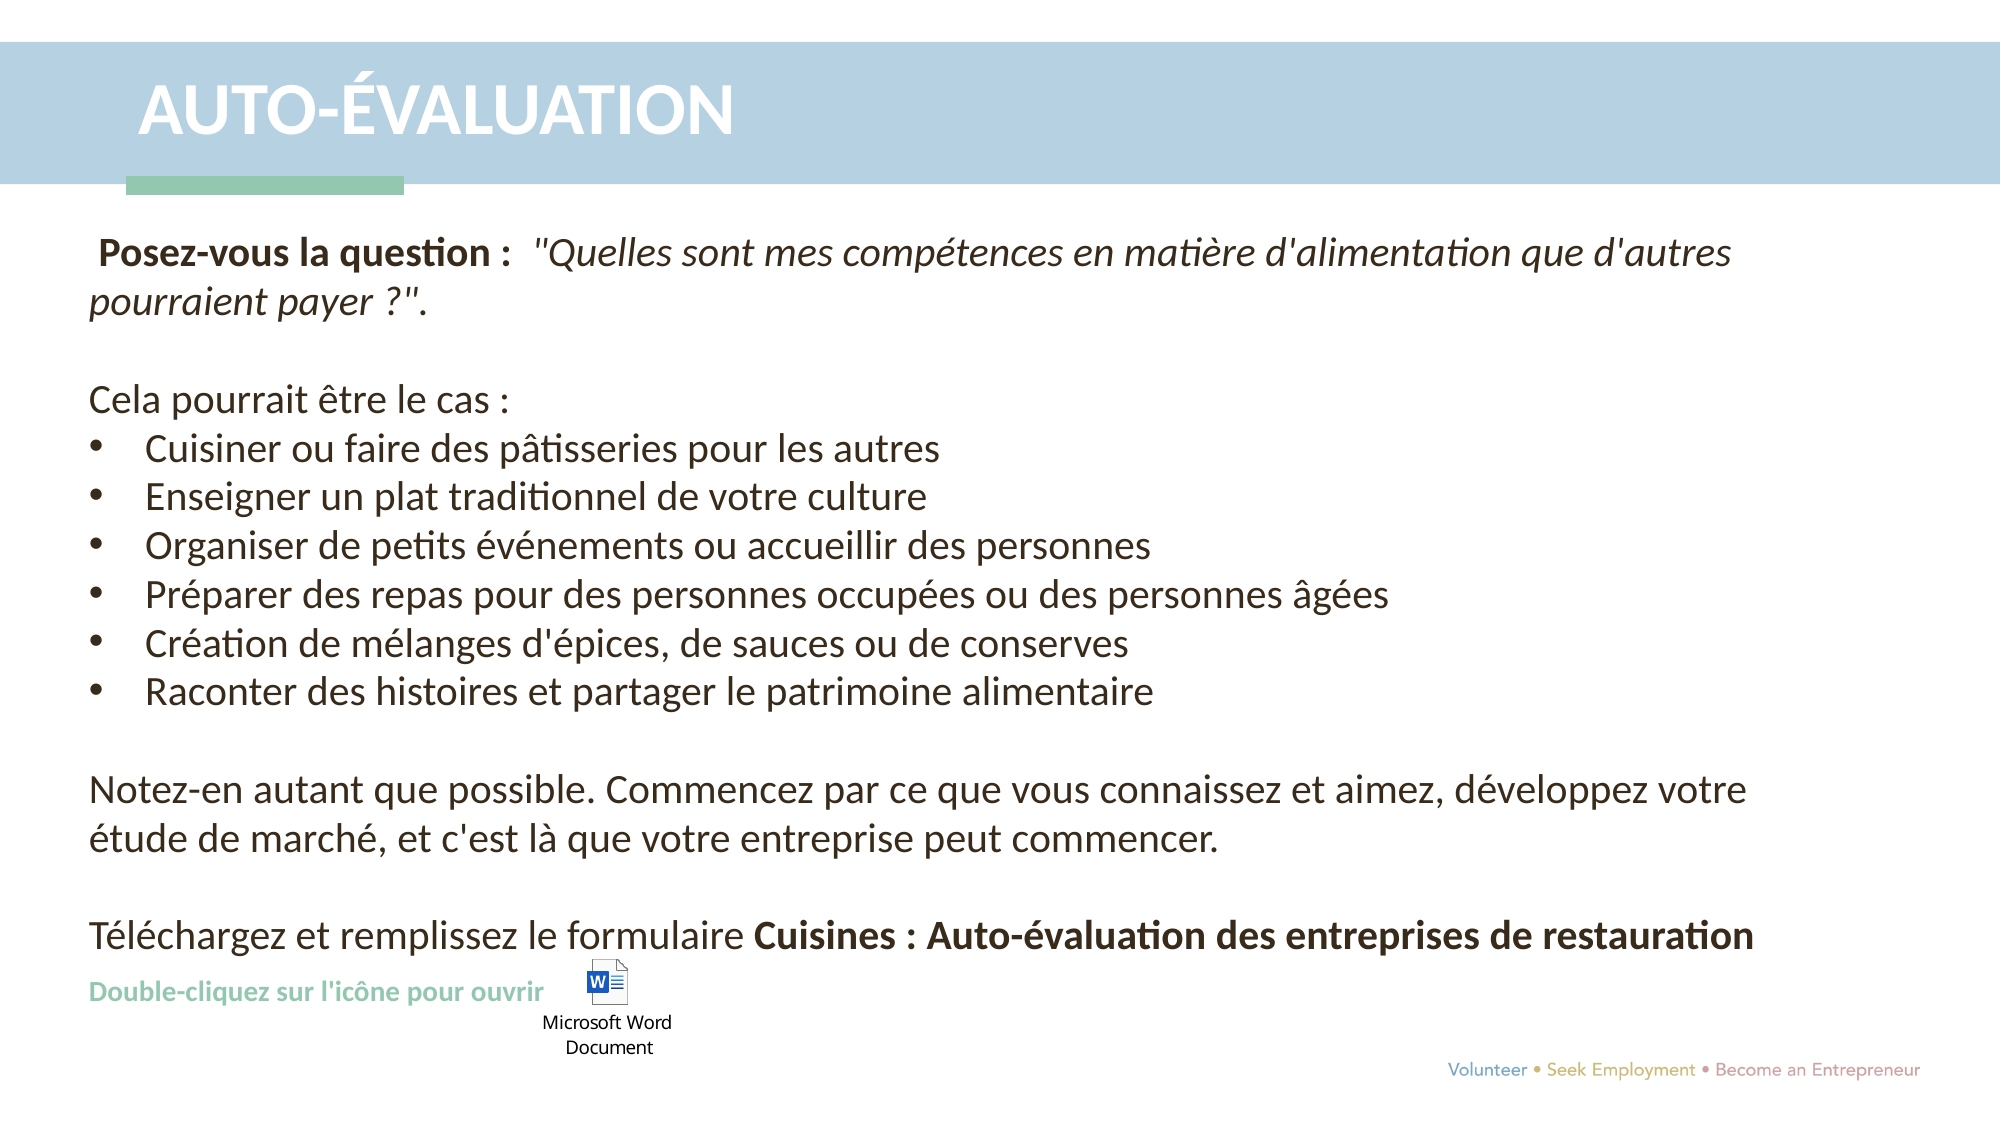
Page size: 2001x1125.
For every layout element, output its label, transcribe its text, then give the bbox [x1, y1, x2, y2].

list Posez-vous la question : "Quelles sont mes compétences en matière d'alimentation que d'autres pourraient payer ?". Cela pourrait être le cas : Cuisiner ou faire des pâtisseries pour les autres Enseigner un plat traditionnel de votre culture Organiser de petits événements ou accueillir des personnes Préparer des repas pour des personnes occupées ou des personnes âgées Création de mélanges d'épices, de sauces ou de conserves Raconter des histoires et partager le patrimoine alimentaire Notez-en autant que possible. Commencez par ce que vous connaissez et aimez, développez votre étude de marché, et c'est là que votre entreprise peut commencer. Téléchargez et remplissez le formulaire Cuisines : Auto-évaluation des entreprises de restauration Double-cliquez sur l'icône pour ouvrir [73, 218, 1838, 986]
picture [1418, 1046, 1971, 1103]
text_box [534, 956, 685, 1085]
list AUTO-ÉVALUATION [123, 51, 1913, 170]
